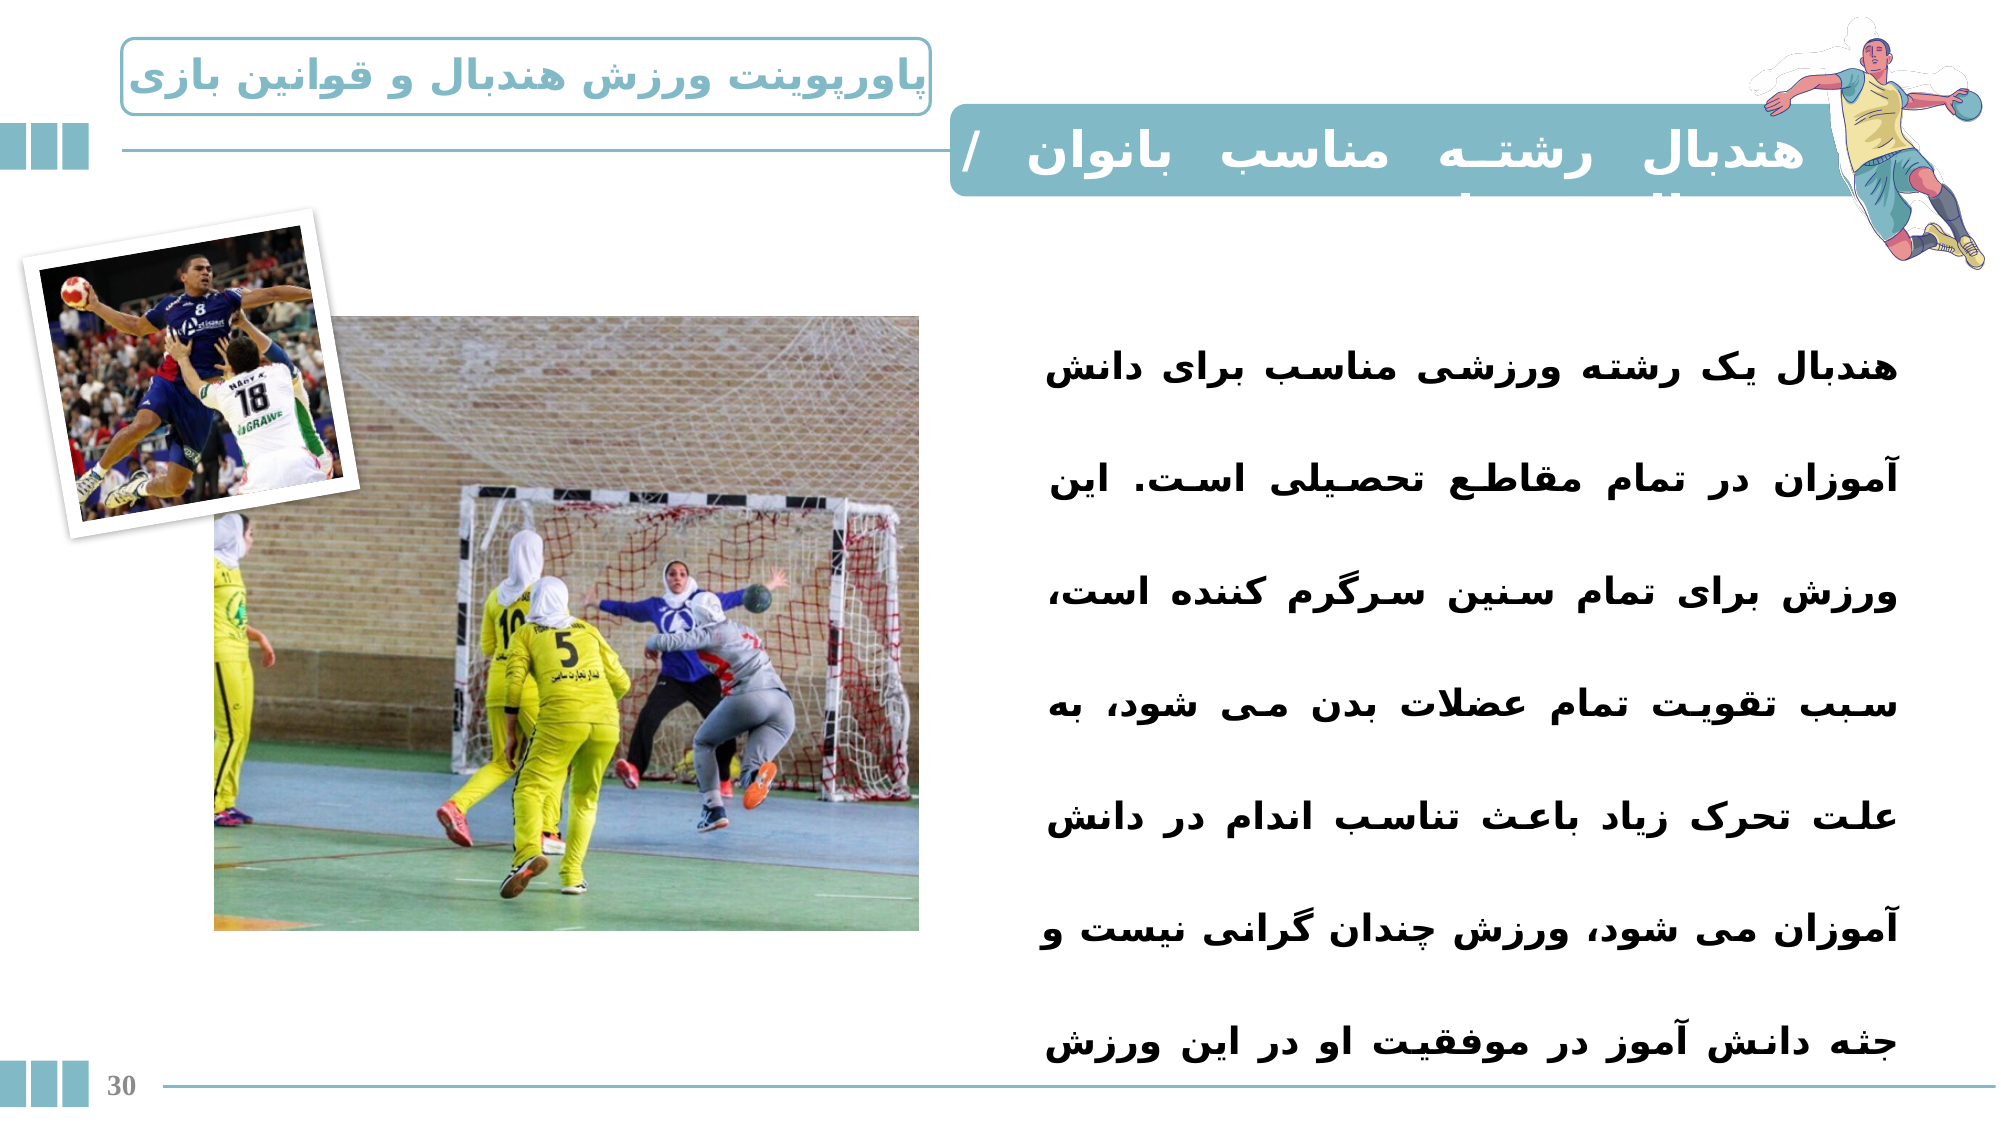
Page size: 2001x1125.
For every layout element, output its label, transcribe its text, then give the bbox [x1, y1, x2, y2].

text_box هندبال رشته مناسب بانوان / هندبال در مدارس [919, 105, 1822, 249]
text_box هندبال یک رشته ورزشی مناسب برای دانش آموزان در تمام مقاطع تحصیلی است. این ورزش برای تمام سنین سرگرم کننده است، سبب تقویت تمام عضلات بدن می شود، به علت تحرک زیاد باعث تناسب اندام در دانش آموزان می شود، ورزش چندان گرانی نیست و جثه دانش آموز در موفقیت او در این ورزش موثر نیست، یعنی همه دانش آموزان با هر جثه ای می توانند در این ورزش پیشرفت کنند. [1024, 266, 1914, 1125]
picture [1749, 17, 1985, 270]
picture [40, 226, 920, 931]
text_box پاورپوینت ورزش هندبال و قوانین بازی [113, 36, 943, 105]
slide_number 30 [88, 1053, 156, 1114]
